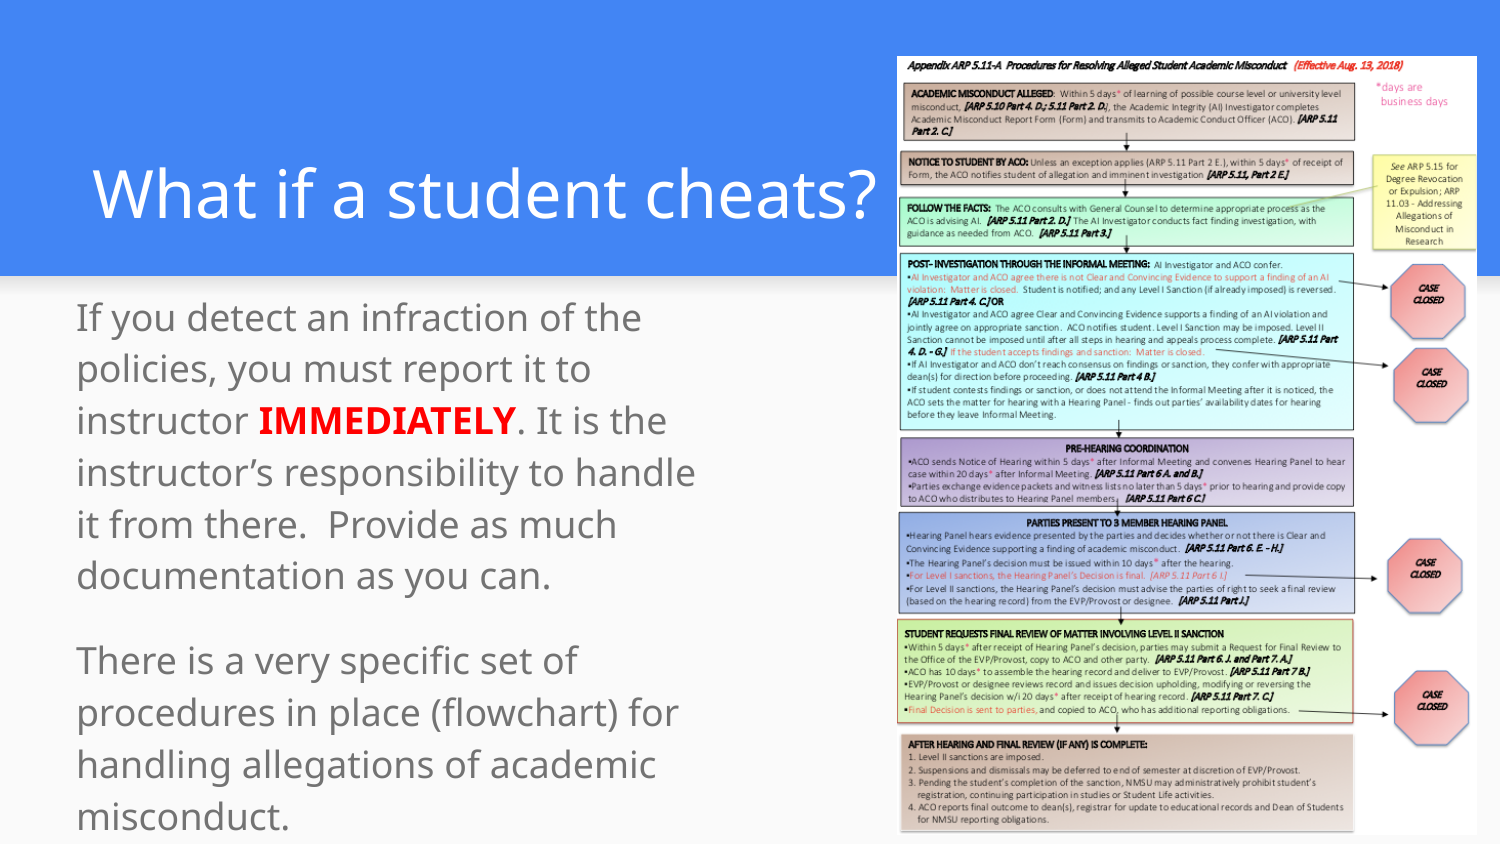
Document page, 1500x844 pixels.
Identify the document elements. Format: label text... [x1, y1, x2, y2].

picture [896, 56, 1477, 835]
list If you detect an infraction of the policies, you must report it to instructor IMMEDIATELY. It is the instructor’s responsibility to handle it from there. Provide as much documentation as you can. There is a very specific set of procedures in place (flowchart) for handling allegations of academic misconduct. [60, 271, 740, 819]
title What if a student cheats? [77, 121, 891, 248]
